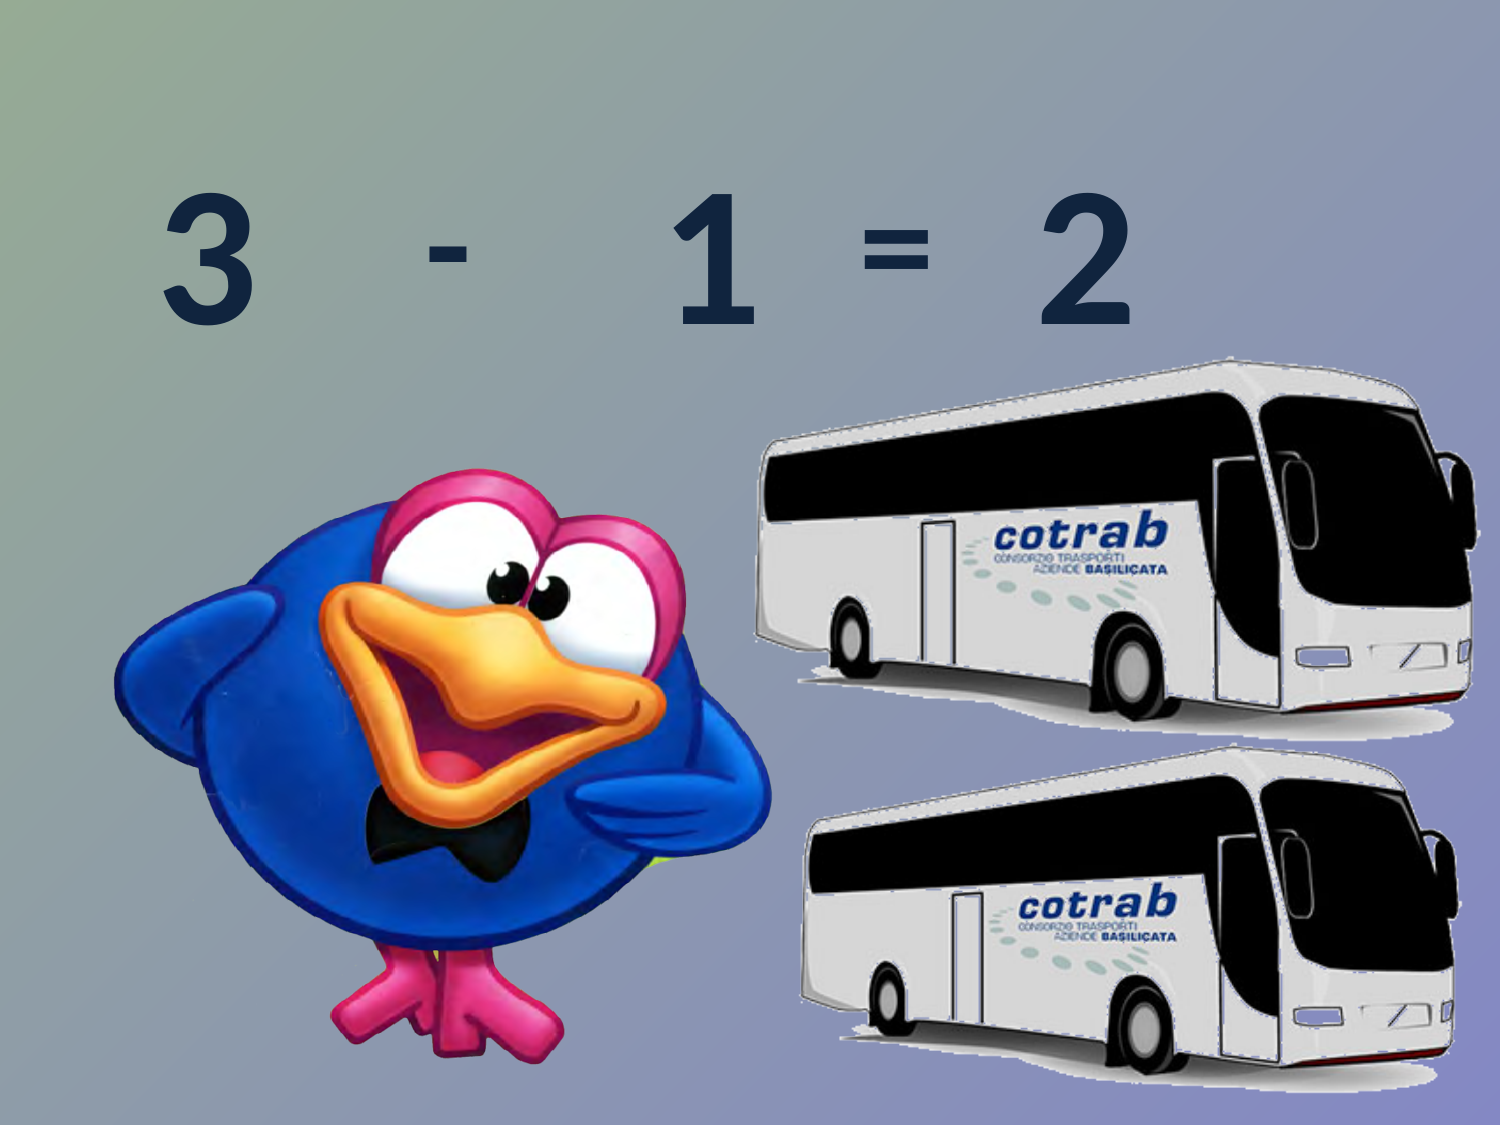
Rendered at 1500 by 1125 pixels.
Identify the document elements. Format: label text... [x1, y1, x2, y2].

picture [93, 351, 1484, 1102]
text_box 2 [1020, 117, 1152, 349]
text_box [140, 116, 950, 375]
